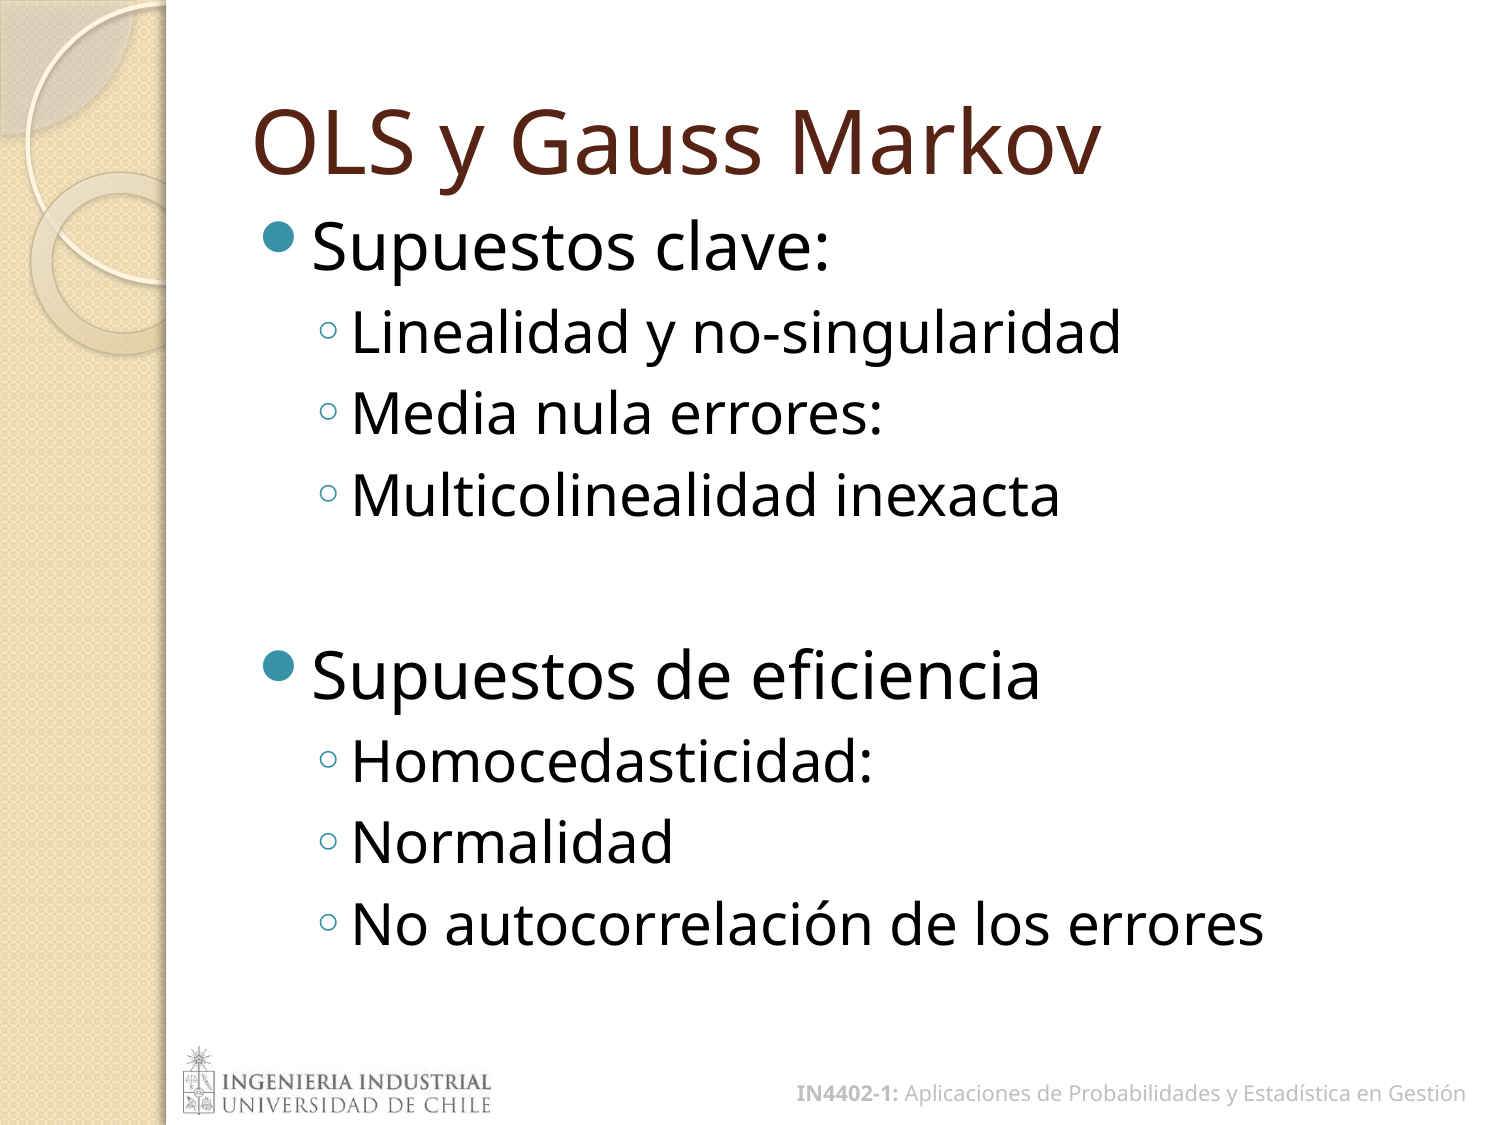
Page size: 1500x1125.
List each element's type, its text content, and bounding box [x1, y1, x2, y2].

picture [183, 1046, 491, 1115]
title OLS y Gauss Markov [235, 45, 1466, 233]
